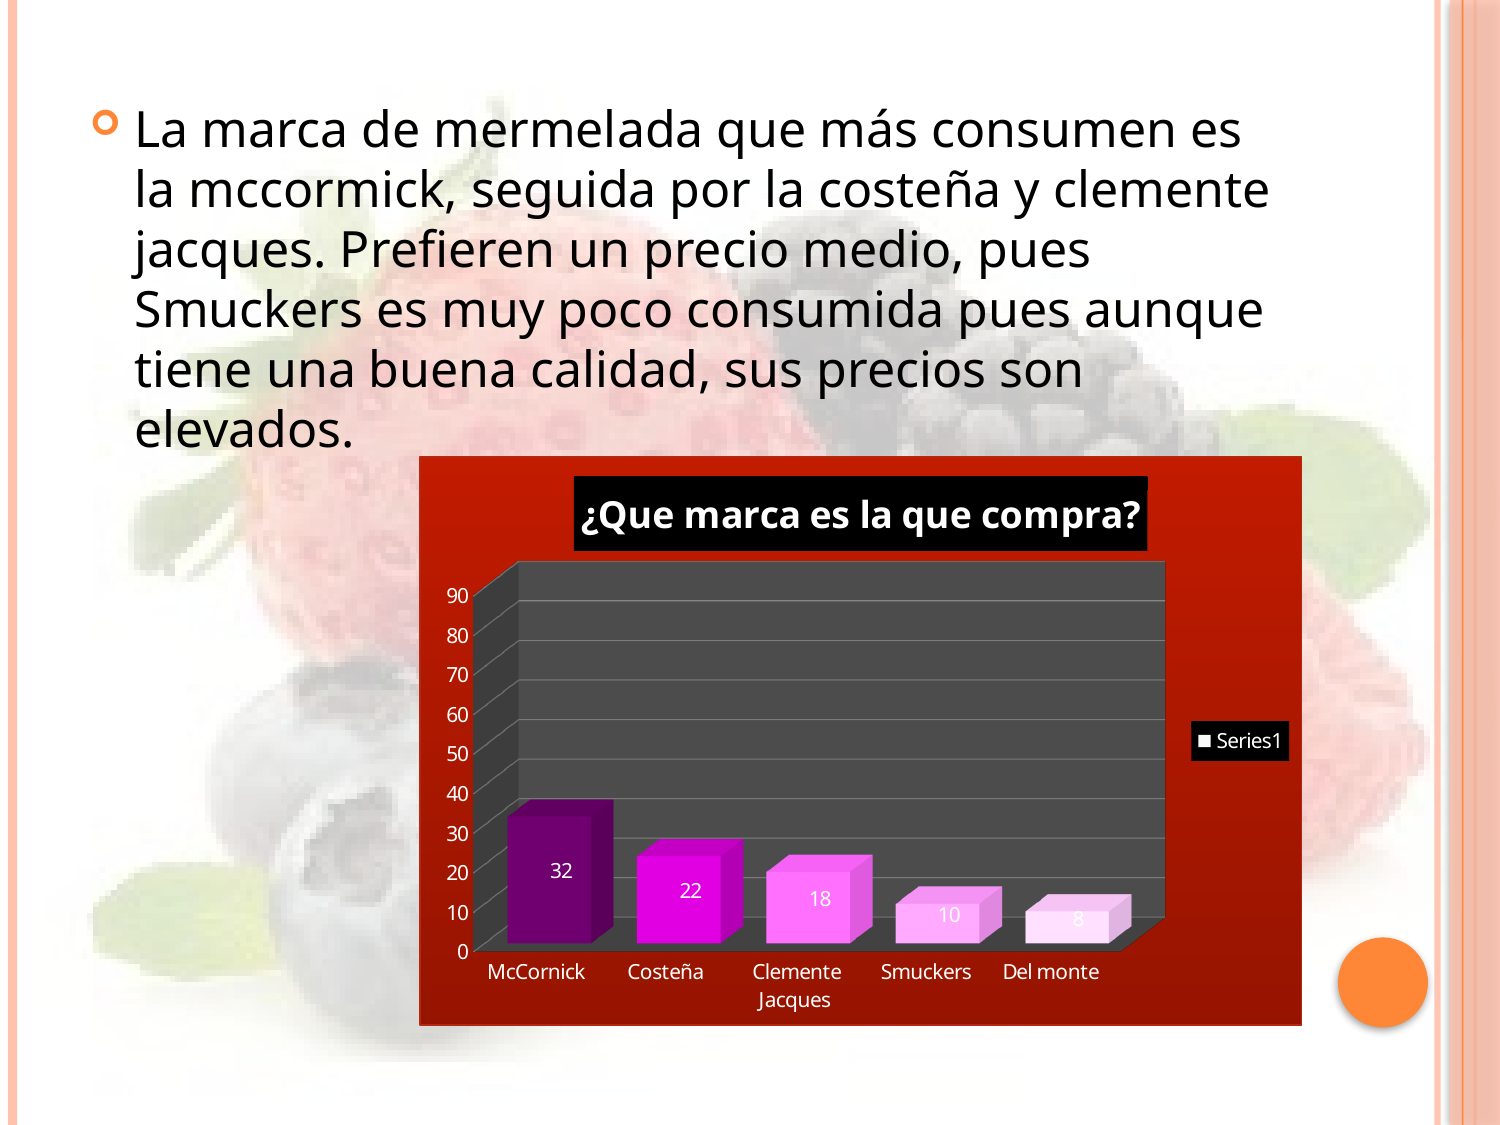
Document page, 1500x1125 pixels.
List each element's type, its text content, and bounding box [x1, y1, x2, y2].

list La marca de mermelada que más consumen es la mccormick, seguida por la costeña y clemente jacques. Prefieren un precio medio, pues Smuckers es muy poco consumida pues aunque tiene una buena calidad, sus precios son elevados. [75, 90, 1300, 1062]
chart [418, 455, 1303, 1027]
